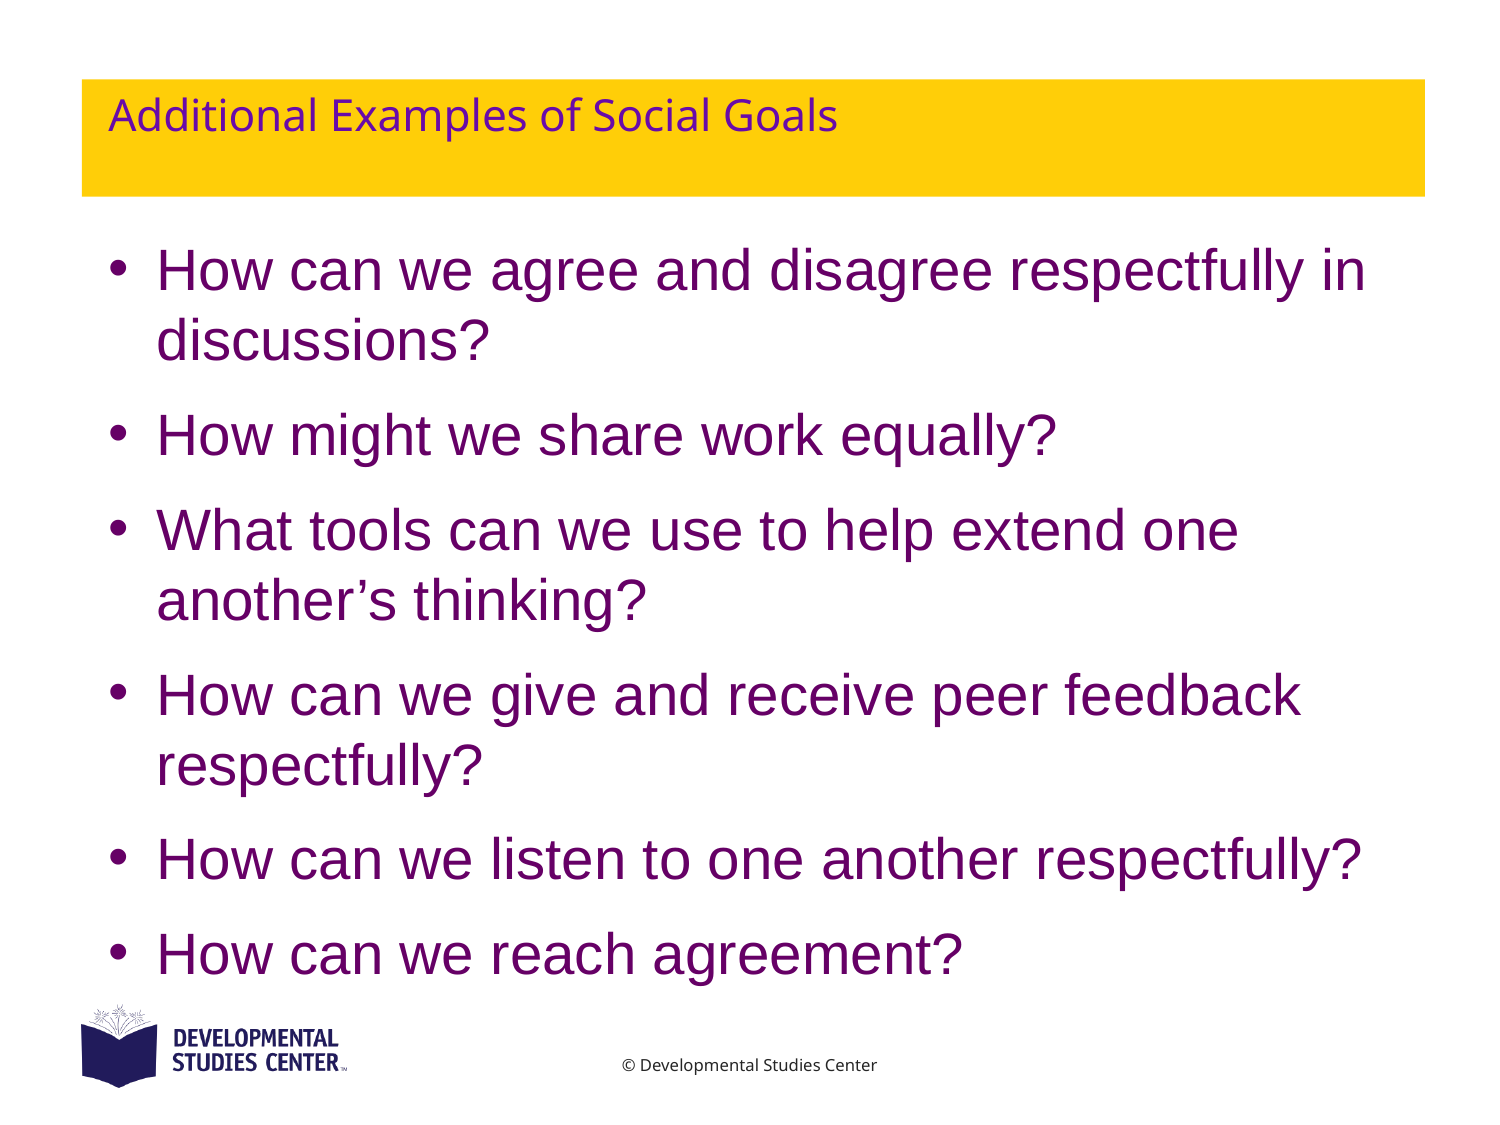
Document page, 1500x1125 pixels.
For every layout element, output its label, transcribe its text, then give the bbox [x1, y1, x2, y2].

title Additional Examples of Social Goals [81, 79, 1425, 197]
list How can we agree and disagree respectfully in discussions? How might we share work equally? What tools can we use to help extend one another’s thinking? How can we give and receive peer feedback respectfully? How can we listen to one another respectfully? How can we reach agreement? [37, 224, 1425, 1005]
picture [81, 1005, 347, 1088]
